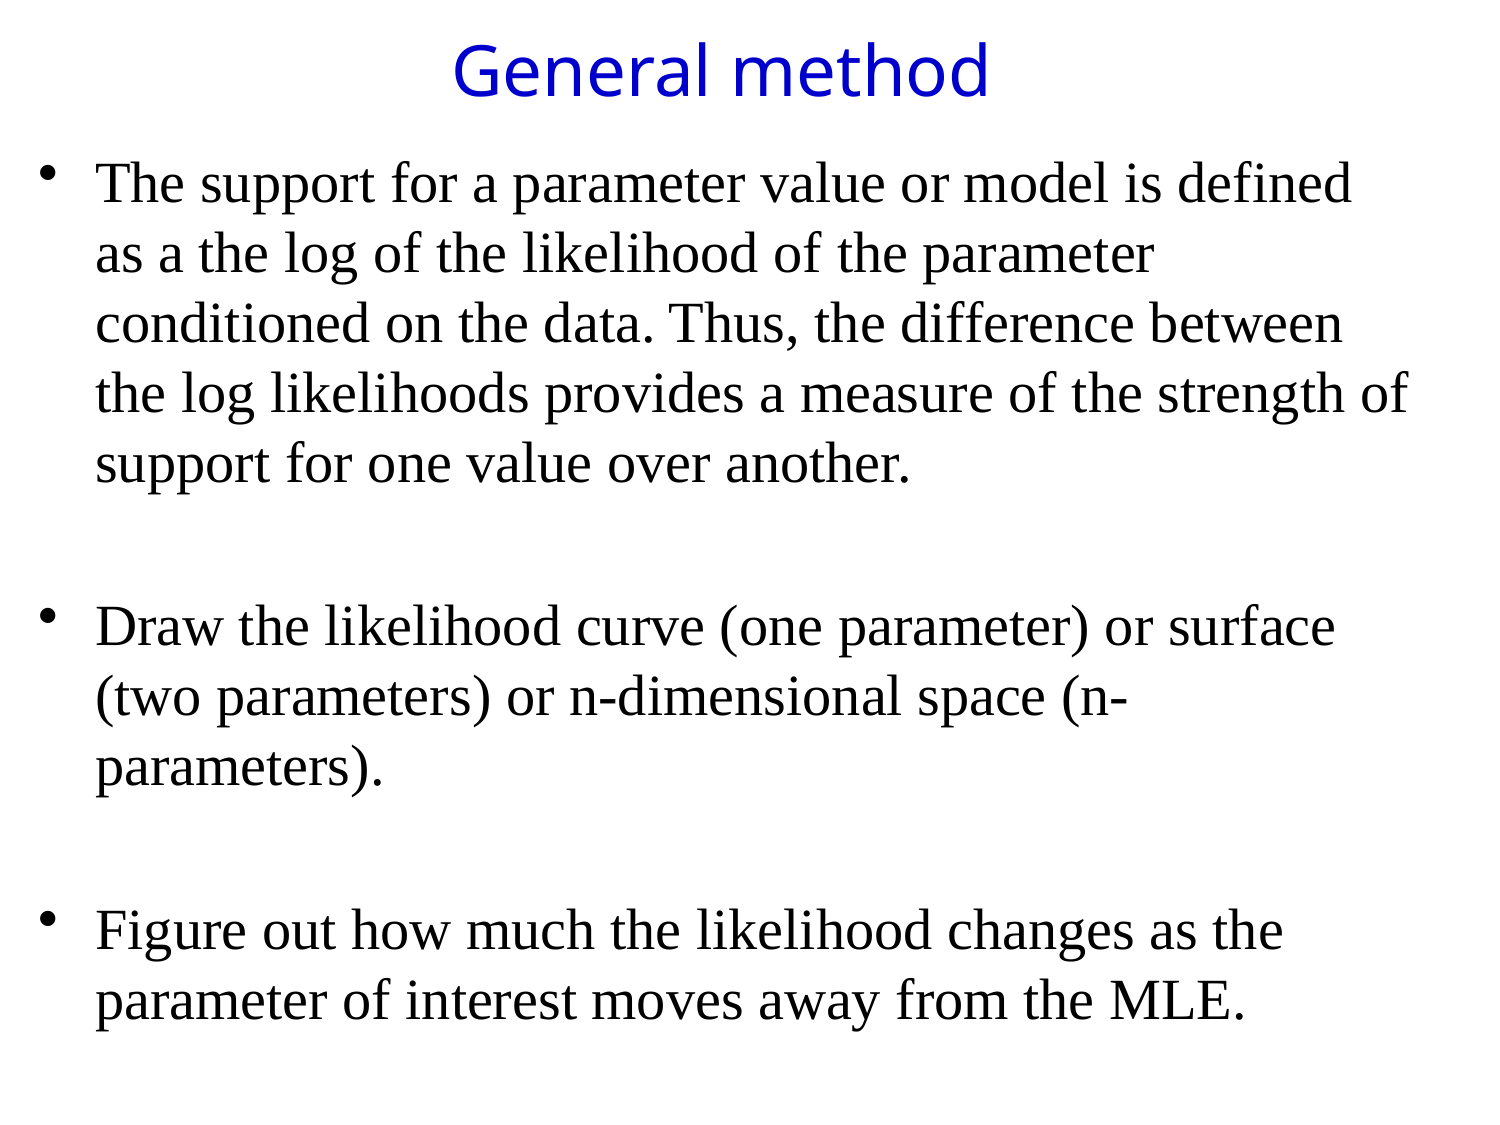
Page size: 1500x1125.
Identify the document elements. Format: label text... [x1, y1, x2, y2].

list The support for a parameter value or model is defined as a the log of the likelihood of the parameter conditioned on the data. Thus, the difference between the log likelihoods provides a measure of the strength of support for one value over another. Draw the likelihood curve (one parameter) or surface (two parameters) or n-dimensional space (n-parameters). Figure out how much the likelihood changes as the parameter of interest moves away from the MLE. [24, 136, 1426, 813]
title General method [149, 0, 1295, 119]
